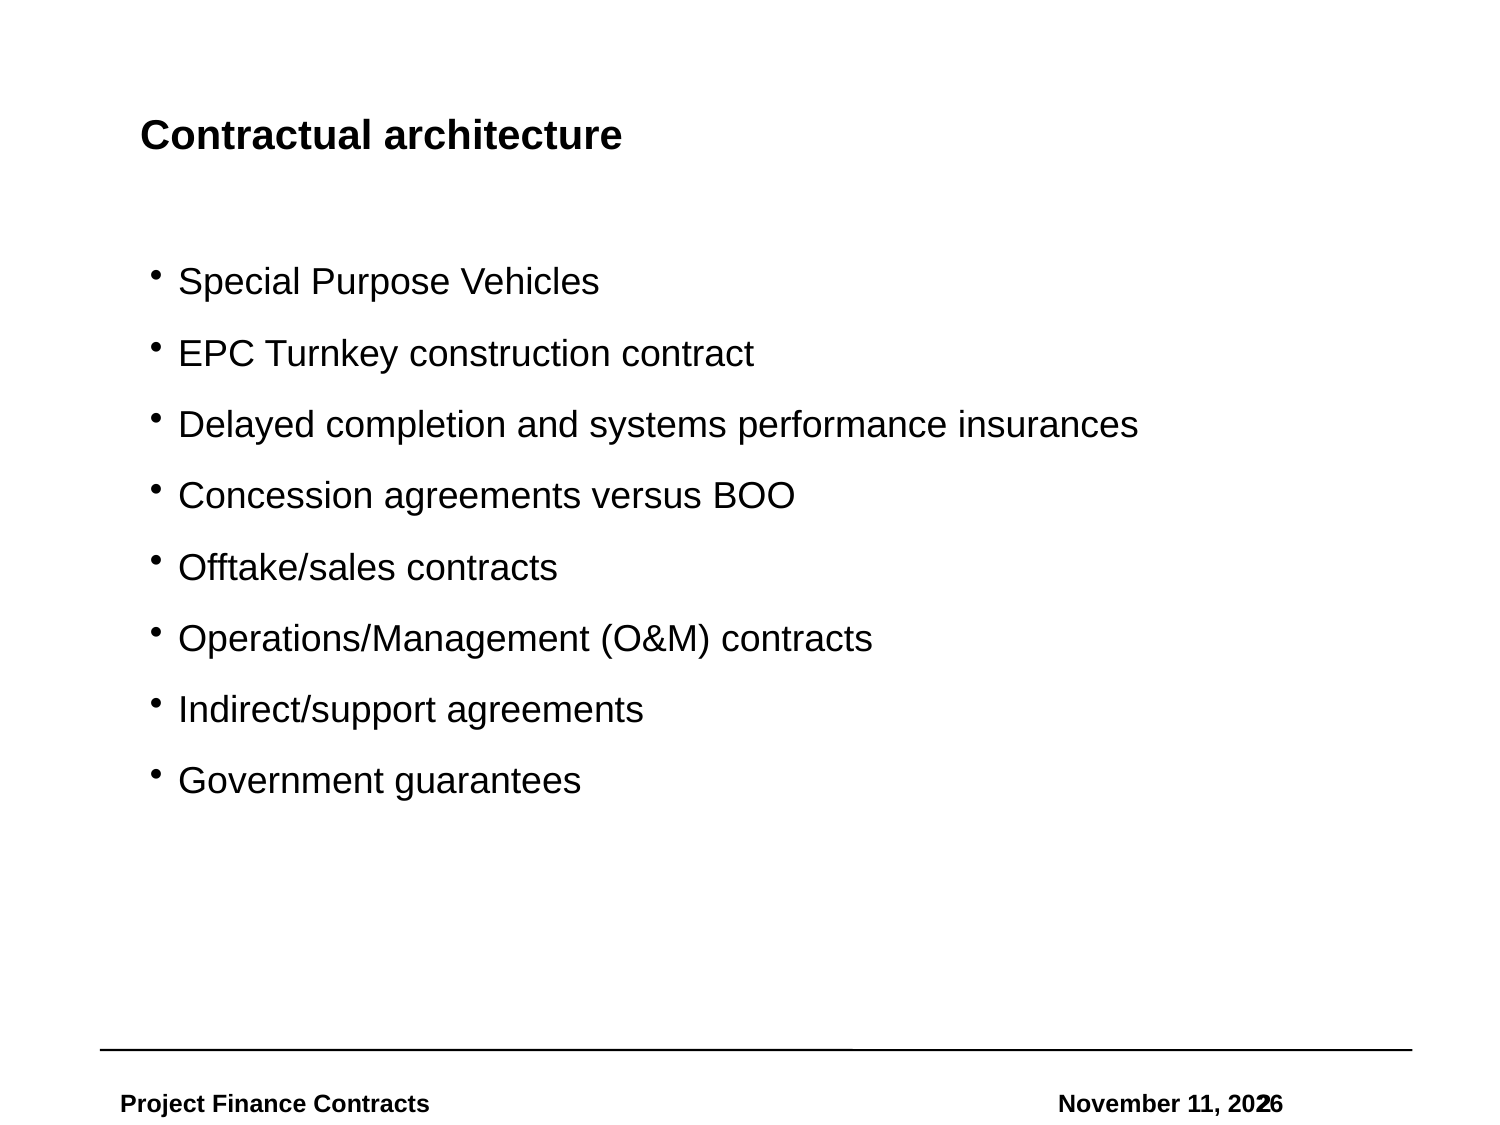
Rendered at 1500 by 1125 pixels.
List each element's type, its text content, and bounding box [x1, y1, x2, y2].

title Contractual architecture [124, 99, 1288, 226]
list Special Purpose Vehicles EPC Turnkey construction contract Delayed completion and systems performance insurances Concession agreements versus BOO Offtake/sales contracts Operations/Management (O&M) contracts Indirect/support agreements Government guarantees [124, 249, 1376, 1001]
